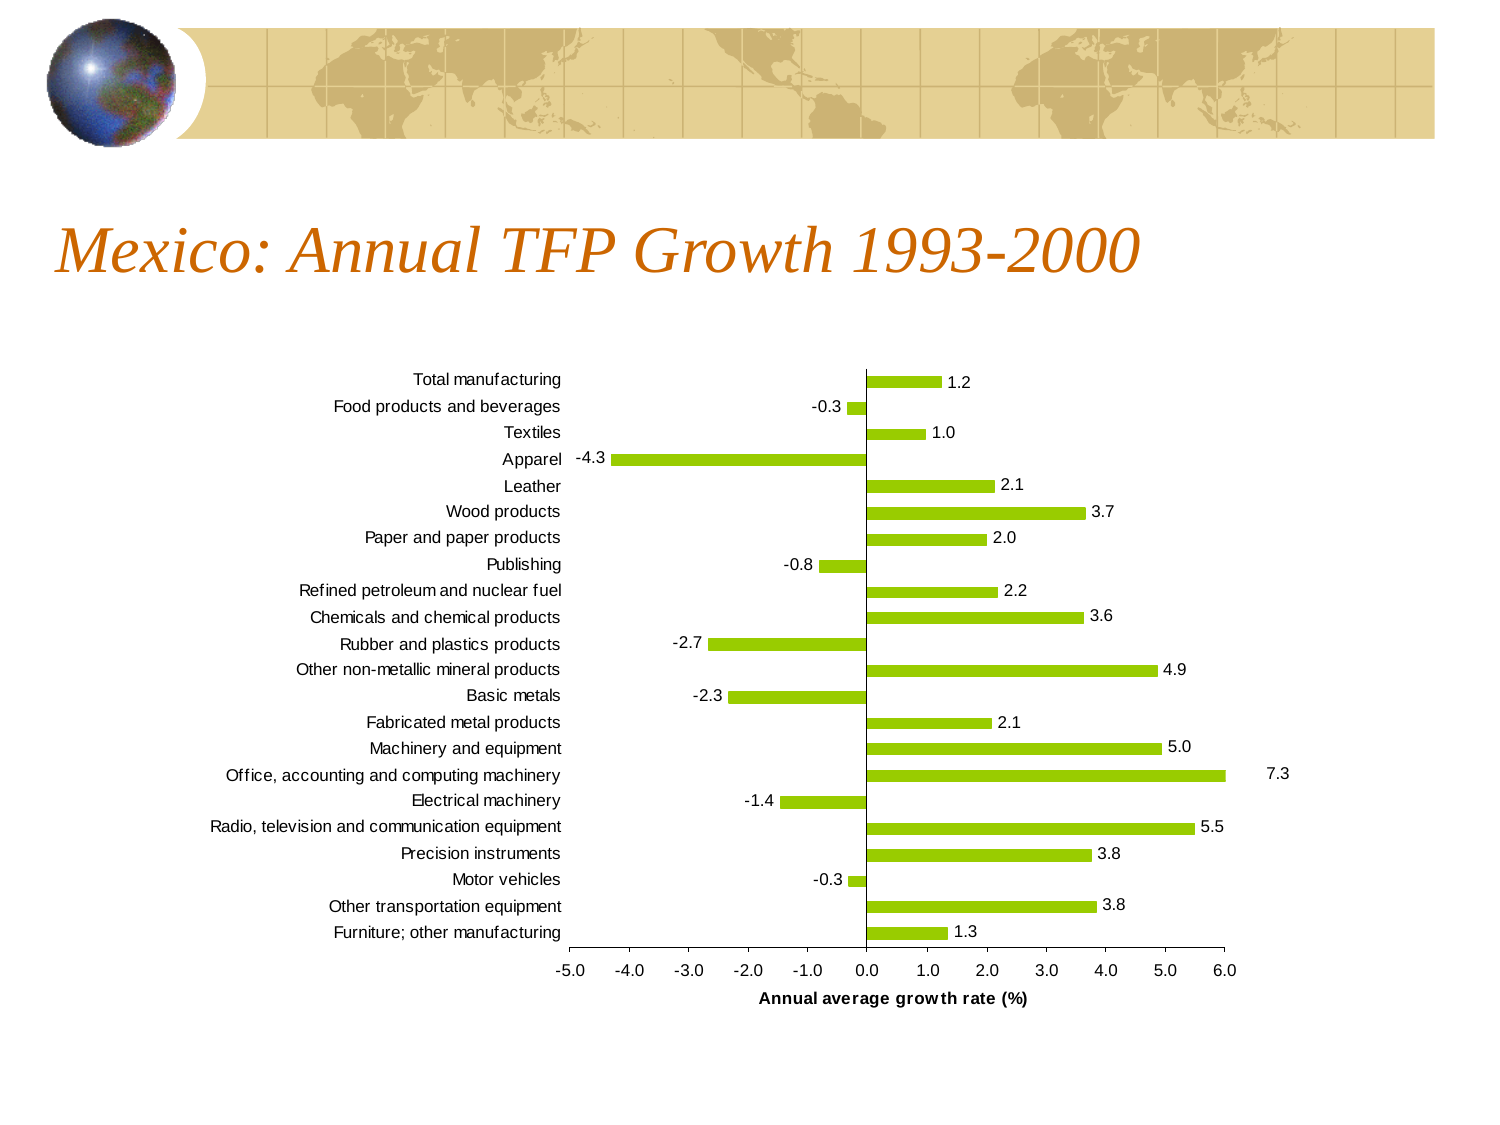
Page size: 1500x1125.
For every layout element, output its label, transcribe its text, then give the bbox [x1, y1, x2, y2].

picture [198, 360, 1301, 1026]
picture [42, 14, 190, 151]
title Mexico: Annual TFP Growth 1993-2000 [40, 152, 1316, 341]
